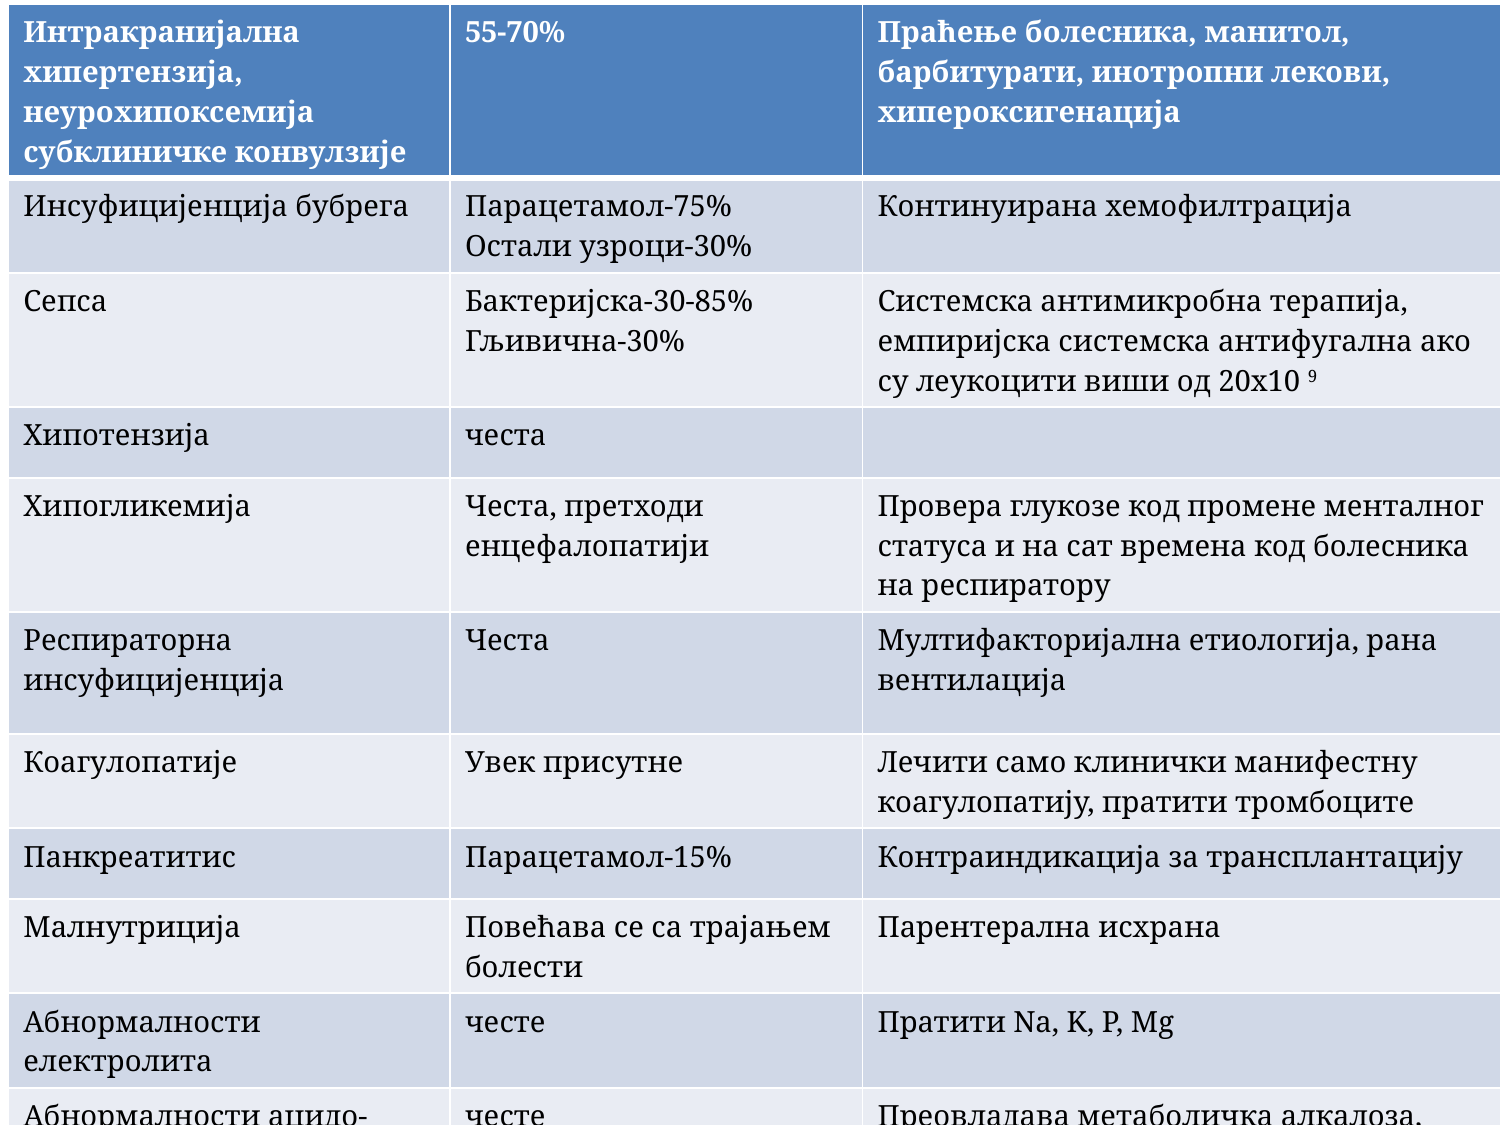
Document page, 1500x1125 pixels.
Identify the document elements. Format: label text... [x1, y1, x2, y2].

table_cell честе [451, 994, 862, 1087]
table_cell Парацетамол-75% Остали узроци-30% [451, 181, 862, 272]
table_cell Сепса [9, 274, 449, 406]
table_cell Лечити само клинички манифестну коагулопатију, пратити тромбоците [863, 735, 1500, 827]
table_cell Респираторна инсуфицијенција [9, 613, 449, 733]
table_cell честа [451, 408, 862, 477]
table_header 55-70% [451, 5, 862, 175]
table_cell Увек присутне [451, 735, 862, 827]
table_cell Честа, претходи енцефалопатији [451, 479, 862, 611]
table_cell Преовладава метаболичка алкалоза, осим код тровања парацетамолом-ацидоза [863, 1089, 1500, 1125]
table_cell честе [451, 1089, 862, 1125]
table_cell Пратити Na, K, P, Mg [863, 994, 1500, 1087]
table_header Праћење болесника, манитол, барбитурати, инотропни лекови, хипероксигенација [863, 5, 1500, 175]
table_cell Контраиндикација за трансплантацију [863, 829, 1500, 898]
table_cell Абнормалности ацидо-базног статуса [9, 1089, 449, 1125]
table_cell Хипотензија [9, 408, 449, 477]
table_cell Повећава се са трајањем болести [451, 900, 862, 992]
table_cell Абнормалности електролита [9, 994, 449, 1087]
table_cell Парацетамол-15% [451, 829, 862, 898]
table_cell [863, 408, 1500, 477]
table_cell Парентерална исхрана [863, 900, 1500, 992]
table_cell Малнутриција [9, 900, 449, 992]
table_cell Панкреатитис [9, 829, 449, 898]
table_cell Коагулопатије [9, 735, 449, 827]
table_cell Системска антимикробна терапија, емпиријска системска антифугална ако су леукоцити виши од 20x10 9 [863, 274, 1500, 406]
table_header Интракранијална хипертензија, неурохипоксемија субклиничке конвулзије [9, 5, 449, 175]
table_cell Бактеријска-30-85% Гљивична-30% [451, 274, 862, 406]
table_cell Провера глукозе код промене менталног статуса и на сат времена код болесника на респиратору [863, 479, 1500, 611]
table_cell Хипогликемија [9, 479, 449, 611]
table_cell Честа [451, 613, 862, 733]
table_cell Континуирана хемофилтрација [863, 181, 1500, 272]
table_cell Мултифакторијална етиологија, рана вентилација [863, 613, 1500, 733]
table_cell Инсуфицијенција бубрега [9, 181, 449, 272]
